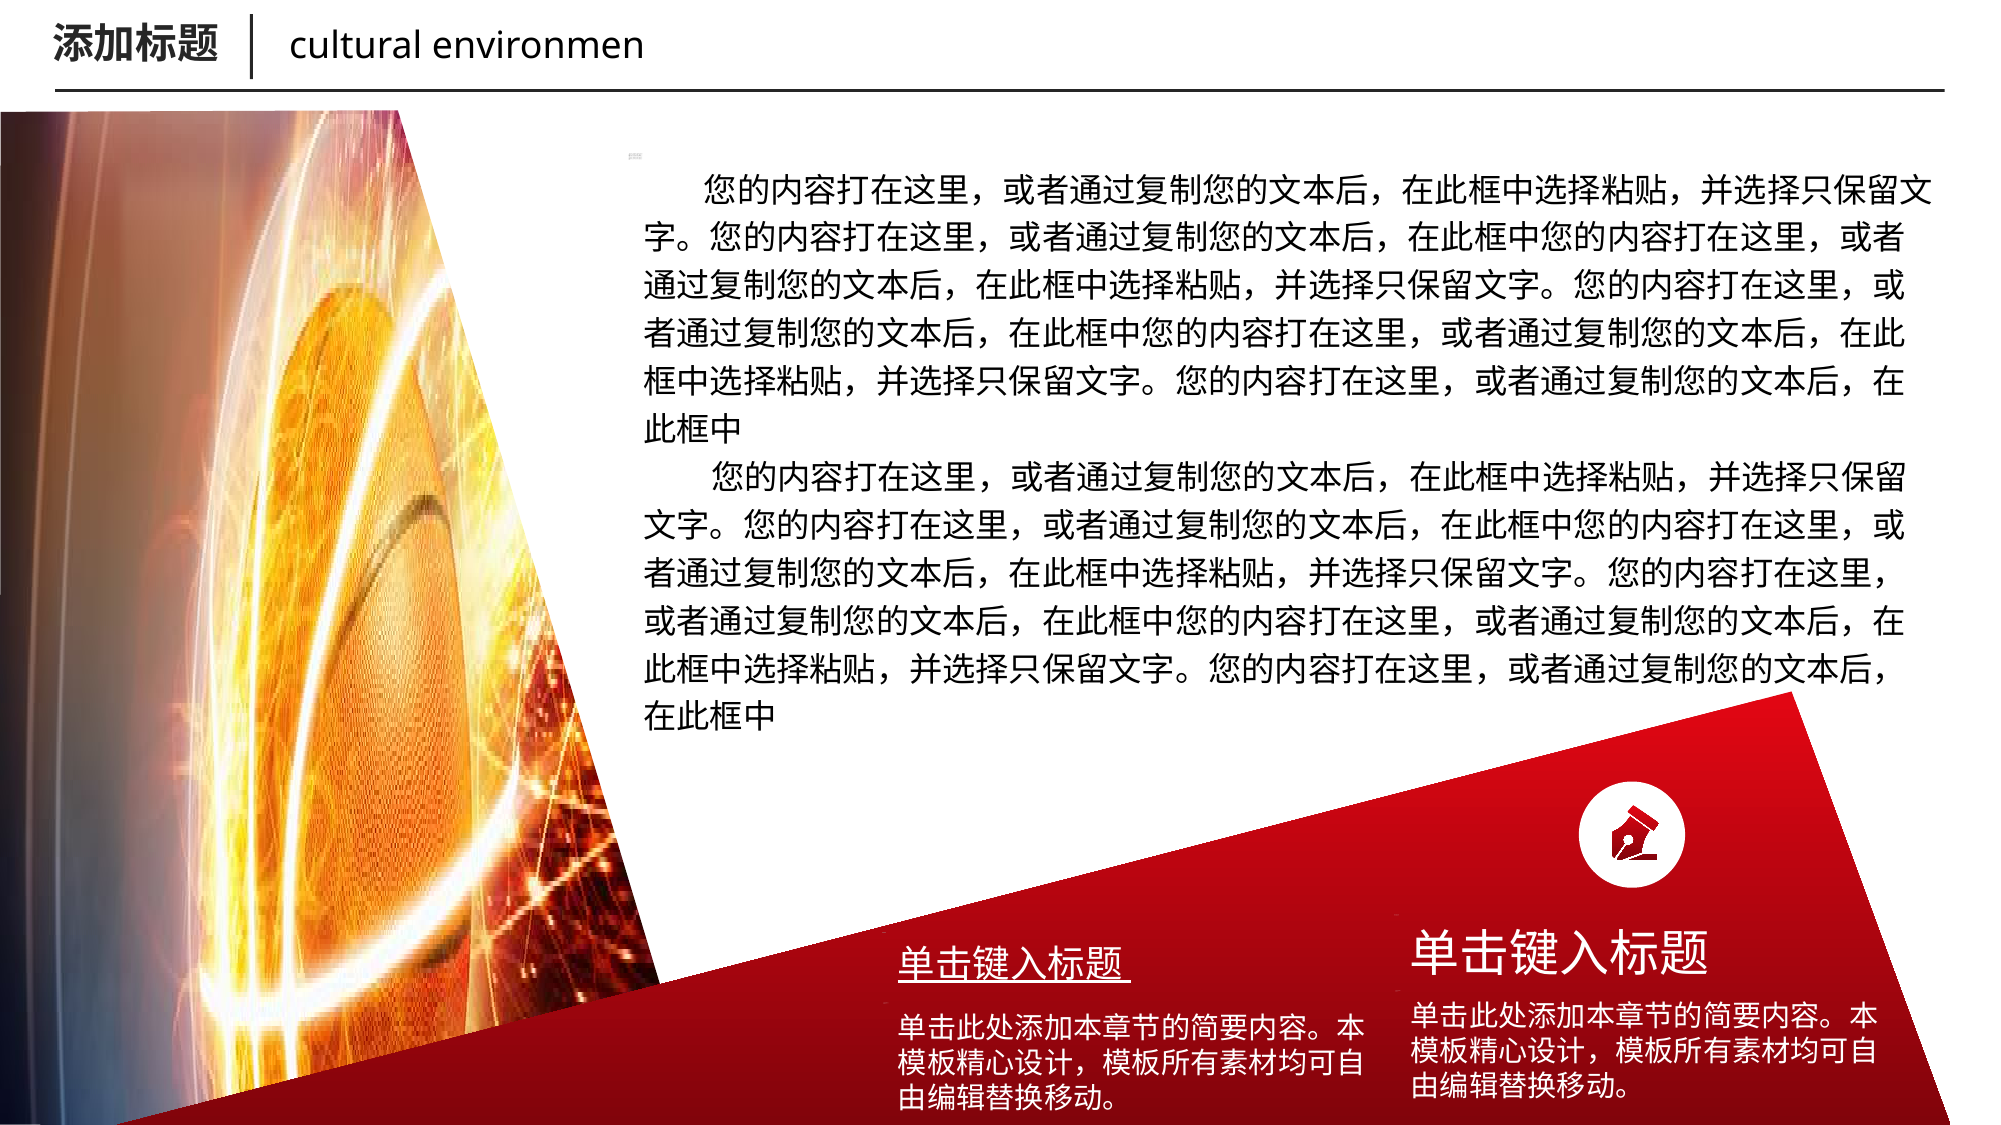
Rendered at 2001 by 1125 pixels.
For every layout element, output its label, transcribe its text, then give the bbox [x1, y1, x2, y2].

text_box [249, 13, 254, 80]
text_box 单击键入标题 [882, 932, 1214, 992]
text_box 单击此处添加本章节的简要内容。本模板精心设计，模板所有素材均可自由编辑替换移动。 [883, 1002, 1384, 1122]
text_box 单击键入标题 [1394, 914, 1726, 990]
text_box 单击此处添加本章节的简要内容。本模板精心设计，模板所有素材均可自由编辑替换移动。 [1395, 990, 1899, 1110]
text_box 您的内容打在这里，或者通过复制您的文本后，在此框中选择粘贴，并选择只保留文字。您的内容打在这里，或者通过复制您的文本后，在此框中您的内容打在这里，或者通过复制您的文本后，在此框中选择粘贴，并选择只保留文字。您的内容打在这里，或者通过复制您的文本后，在此框中您的内容打在这里，或者通过复制您的文本后，在此框中选择粘贴，并选择只保留文字。您的内容打在这里，或者通过复制您的文本后，在此框中 您的内容打在这里，或者通过复制您的文本后，在此框中选择粘贴，并选择只保留文字。您的内容打在这里，或者通过复制您的文本后，在此框中您的内容打在这里，或者通过复制您的文本后，在此框中选择粘贴，并选择只保留文字。您的内容打在这里，或者通过复制您的文本后，在此框中您的内容打在这里，或者通过复制您的文本后，在此框中选择粘贴，并选择只保留文字。您的内容打在这里，或者通过复制您的文本后，在此框中 [628, 153, 1951, 743]
text_box [54, 88, 1946, 93]
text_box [1578, 781, 1686, 888]
text_box cultural environmen [274, 13, 925, 73]
text_box [0, 109, 661, 1125]
text_box [116, 743, 1952, 1125]
text_box 添加标题 [37, 9, 286, 74]
